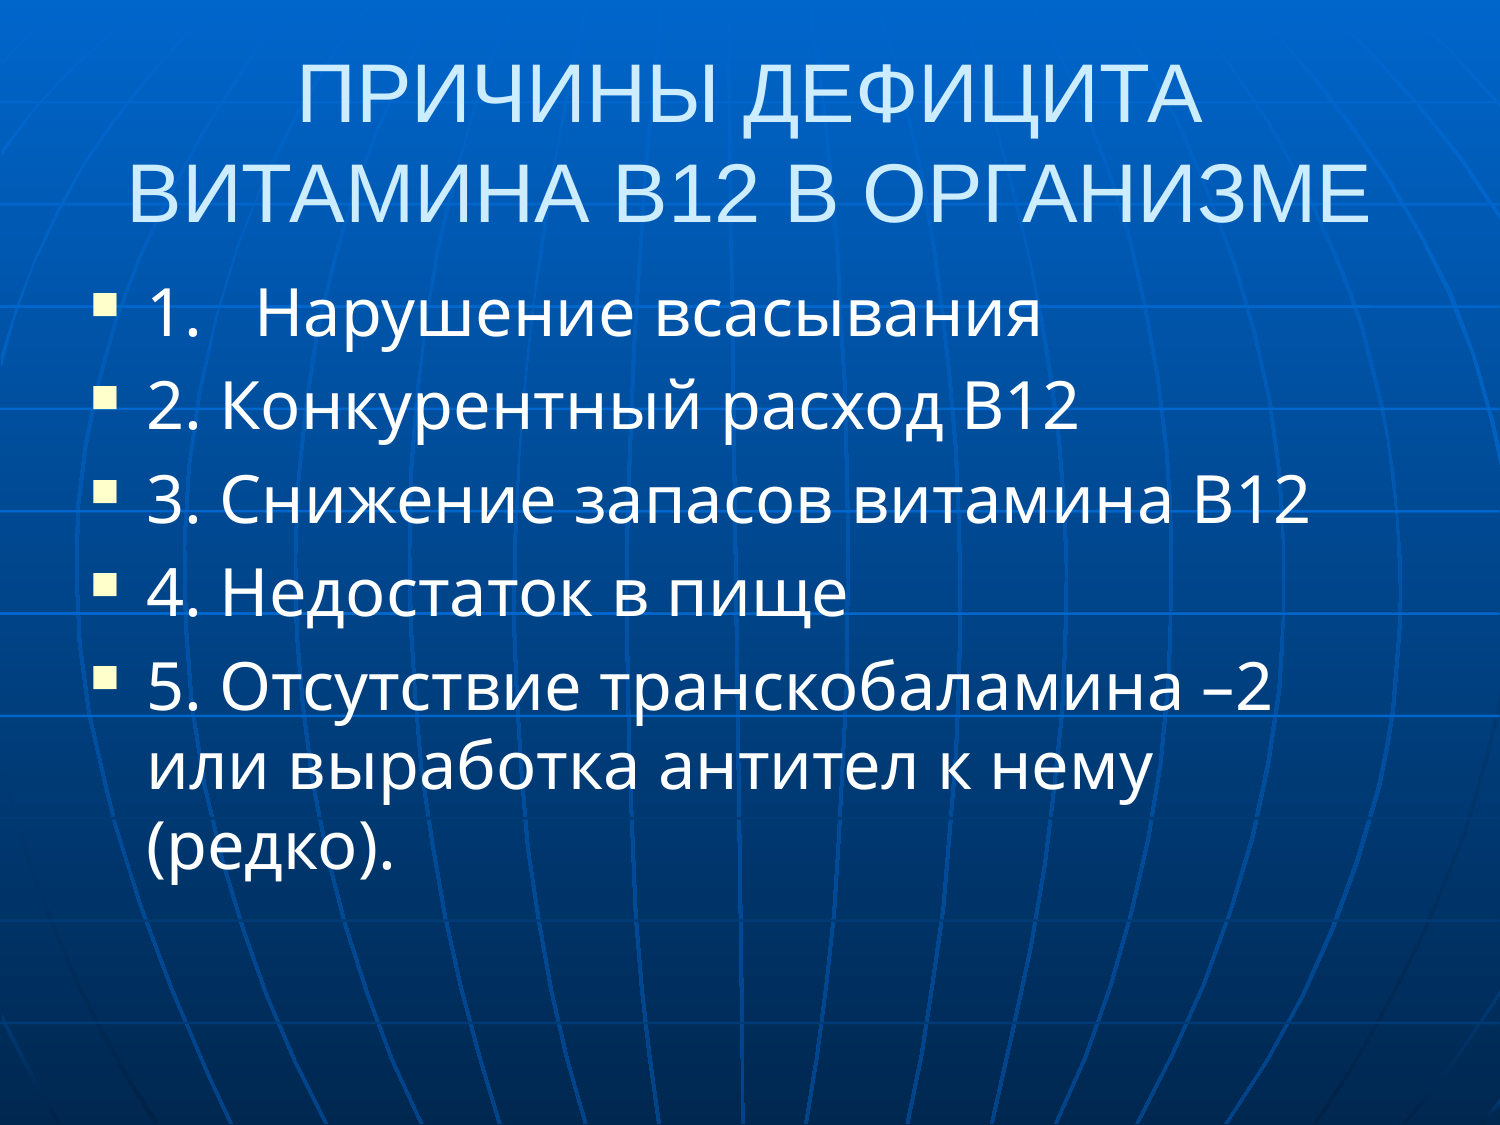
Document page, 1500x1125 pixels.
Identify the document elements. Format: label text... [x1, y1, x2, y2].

title ПРИЧИНЫ ДЕФИЦИТА ВИТАМИНА В12 В ОРГАНИЗМЕ [74, 45, 1426, 233]
list 1. Нарушение всасывания 2. Конкурентный расход В12 3. Снижение запасов витамина В12 4. Недостаток в пище 5. Отсутствие транскобаламина –2 или выработка антител к нему (редко). [74, 262, 1426, 1006]
